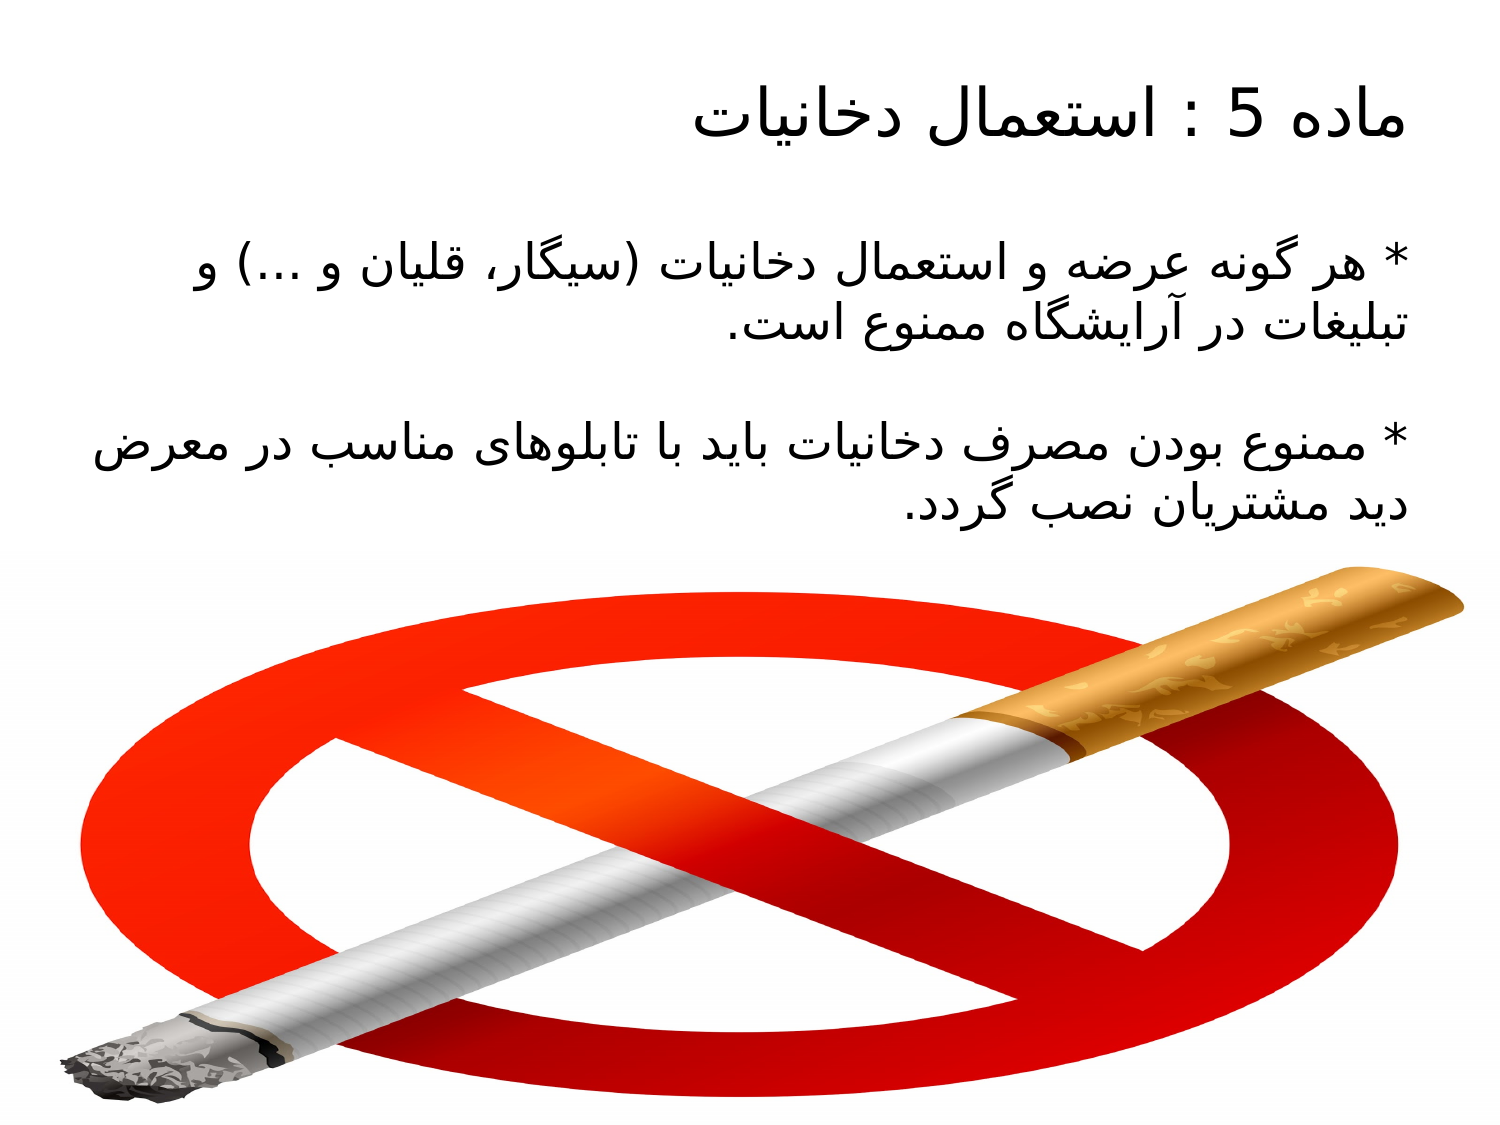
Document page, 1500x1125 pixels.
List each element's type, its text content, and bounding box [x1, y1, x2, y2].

title ماده 5 : استعمال دخانیات * هر گونه عرضه و استعمال دخانیات (سیگار، قلیان و ...) و تبلیغات در آرایشگاه ممنوع است. * ممنوع بودن مصرف دخانیات باید با تابلوهای مناسب در معرض دید مشتریان نصب گردد. [75, 45, 1425, 549]
picture [0, 550, 1500, 1125]
